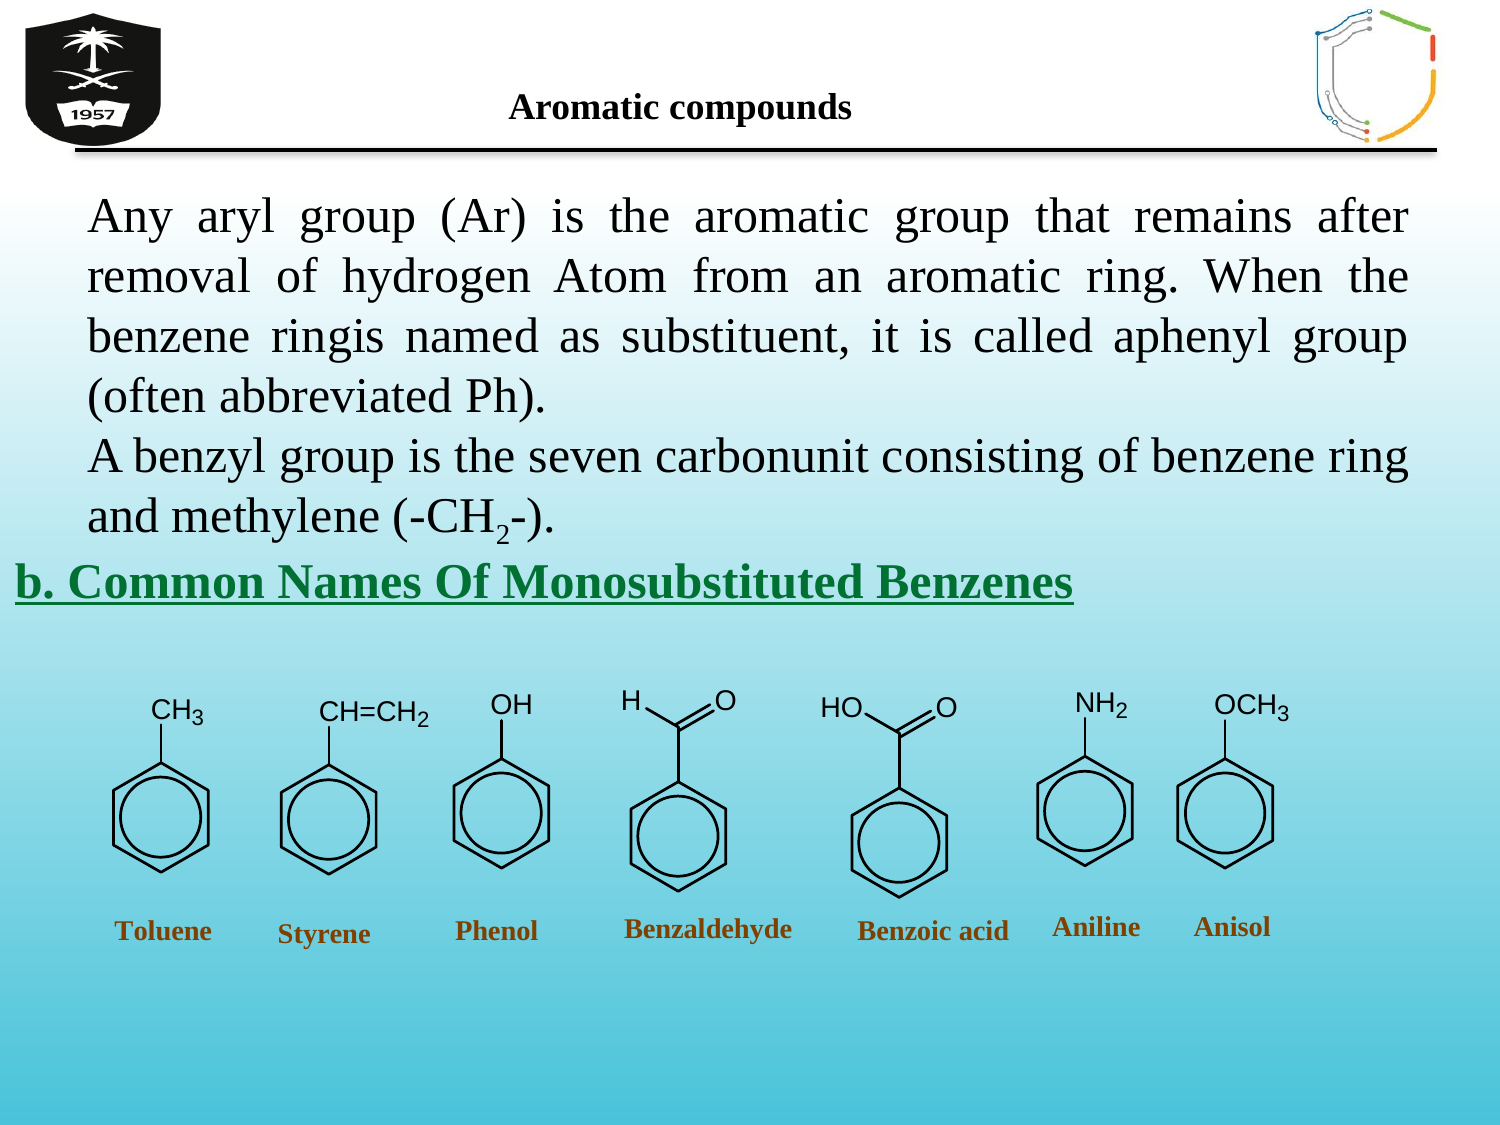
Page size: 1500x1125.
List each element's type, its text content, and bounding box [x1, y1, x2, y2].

text_box b. Common Names Of Monosubstituted Benzenes [0, 541, 1500, 617]
picture [1287, 0, 1463, 165]
text_box Aromatic compounds [493, 74, 868, 135]
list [108, 688, 1290, 951]
text_box Any aryl group (Ar) is the aromatic group that remains after removal of hydrogen Atom from an aromatic ring. When the benzene ringis named as substituent, it is called aphenyl group (often abbreviated Ph). A benzyl group is the seven carbonunit consisting of benzene ring and methylene (-CH2-). [72, 174, 1425, 558]
picture [24, 12, 163, 151]
